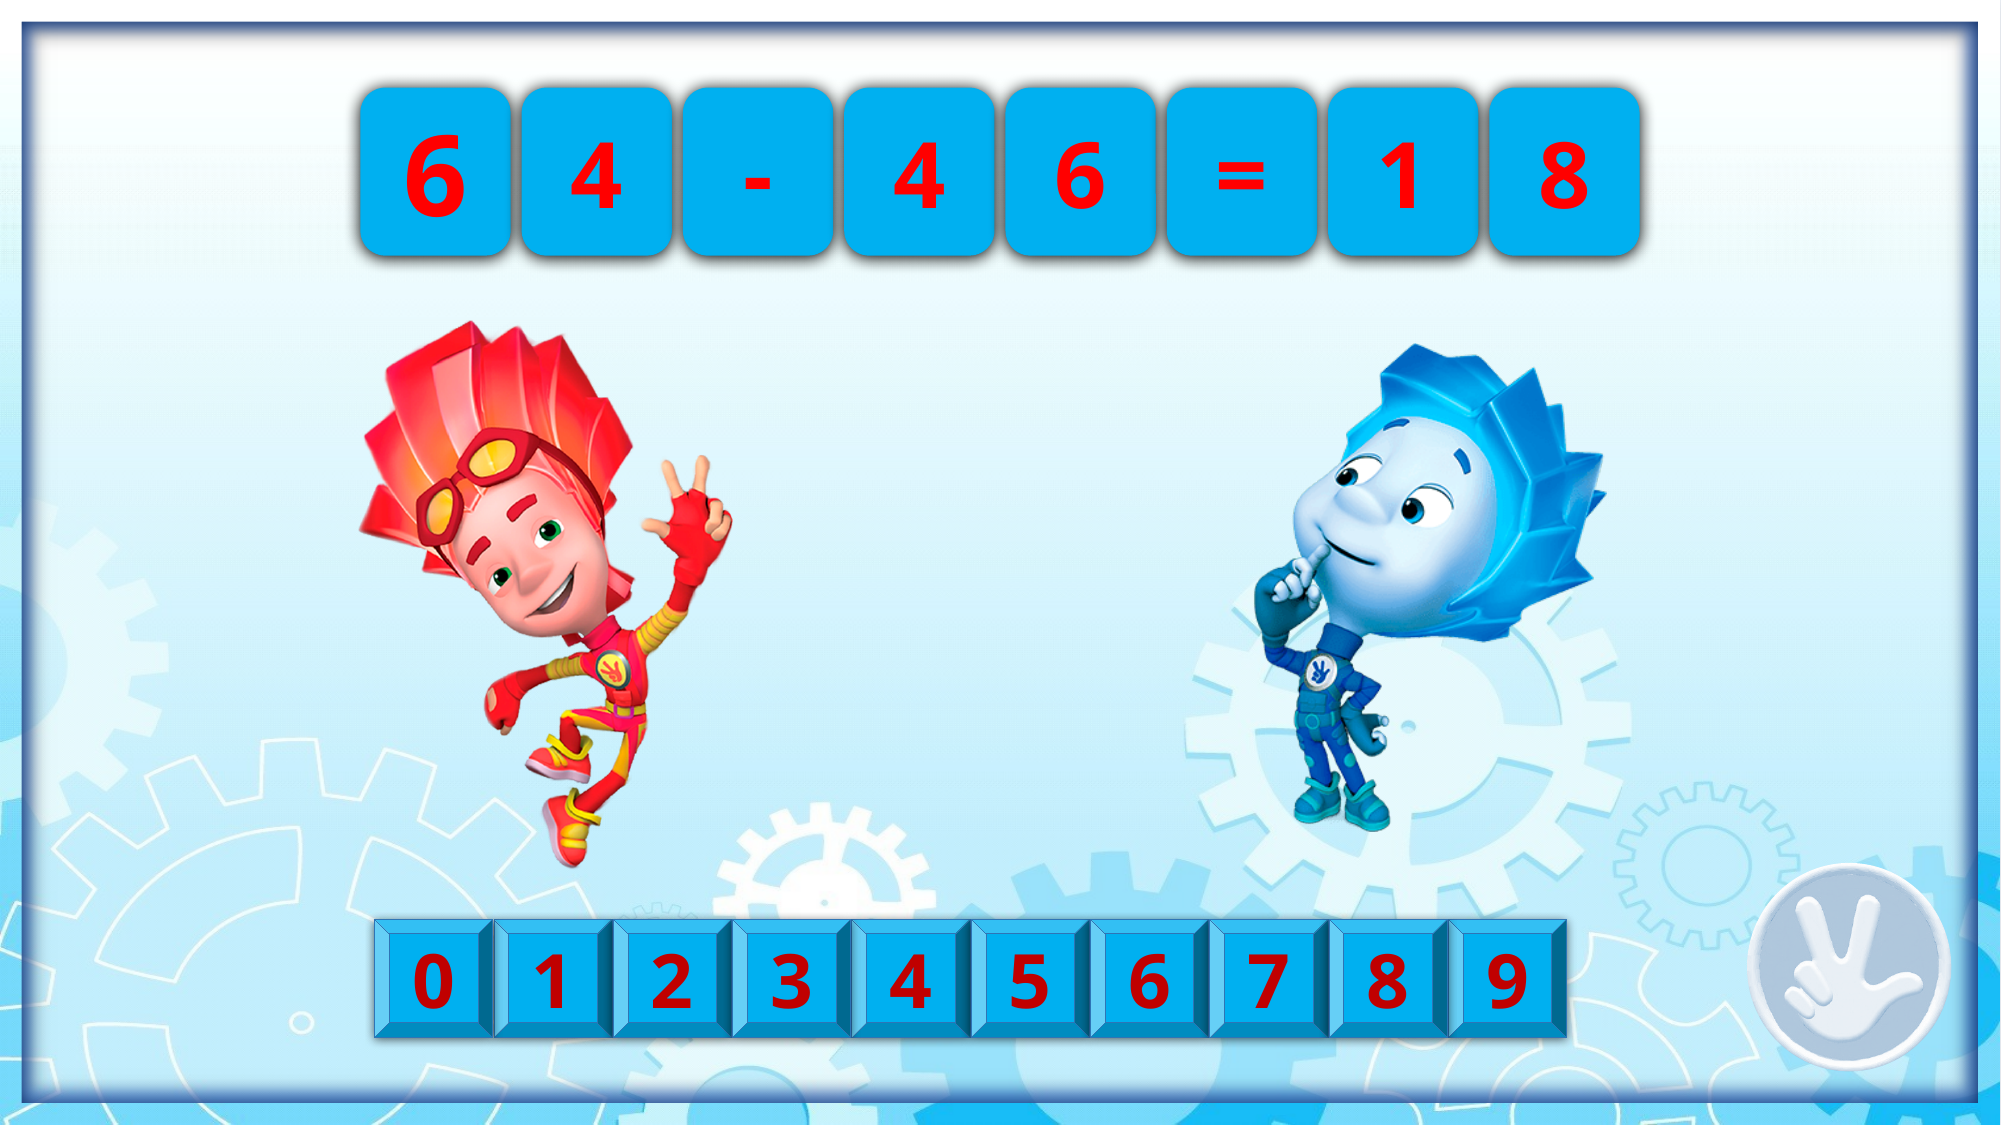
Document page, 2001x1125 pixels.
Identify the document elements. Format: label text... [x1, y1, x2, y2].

text_box 7 [1209, 919, 1323, 1038]
text_box 5 [971, 919, 1085, 1038]
text_box 1 [1328, 87, 1477, 256]
text_box 6 [1005, 87, 1154, 256]
text_box 9 [1454, 919, 1567, 1038]
text_box 6 [1090, 919, 1204, 1038]
text_box [1338, 908, 1439, 1058]
text_box - [682, 87, 832, 256]
text_box 1 [594, 927, 605, 1030]
text_box 3 [732, 919, 851, 1038]
text_box 4 [844, 87, 993, 256]
picture [0, 0, 2000, 1125]
text_box [493, 903, 594, 1053]
text_box 6 [360, 87, 509, 256]
text_box 4 [858, 926, 963, 1032]
text_box 0 [374, 919, 493, 1038]
text_box 2 [613, 919, 727, 1038]
text_box 4 [521, 87, 671, 256]
text_box 8 [1489, 87, 1640, 256]
text_box = [1166, 87, 1316, 256]
